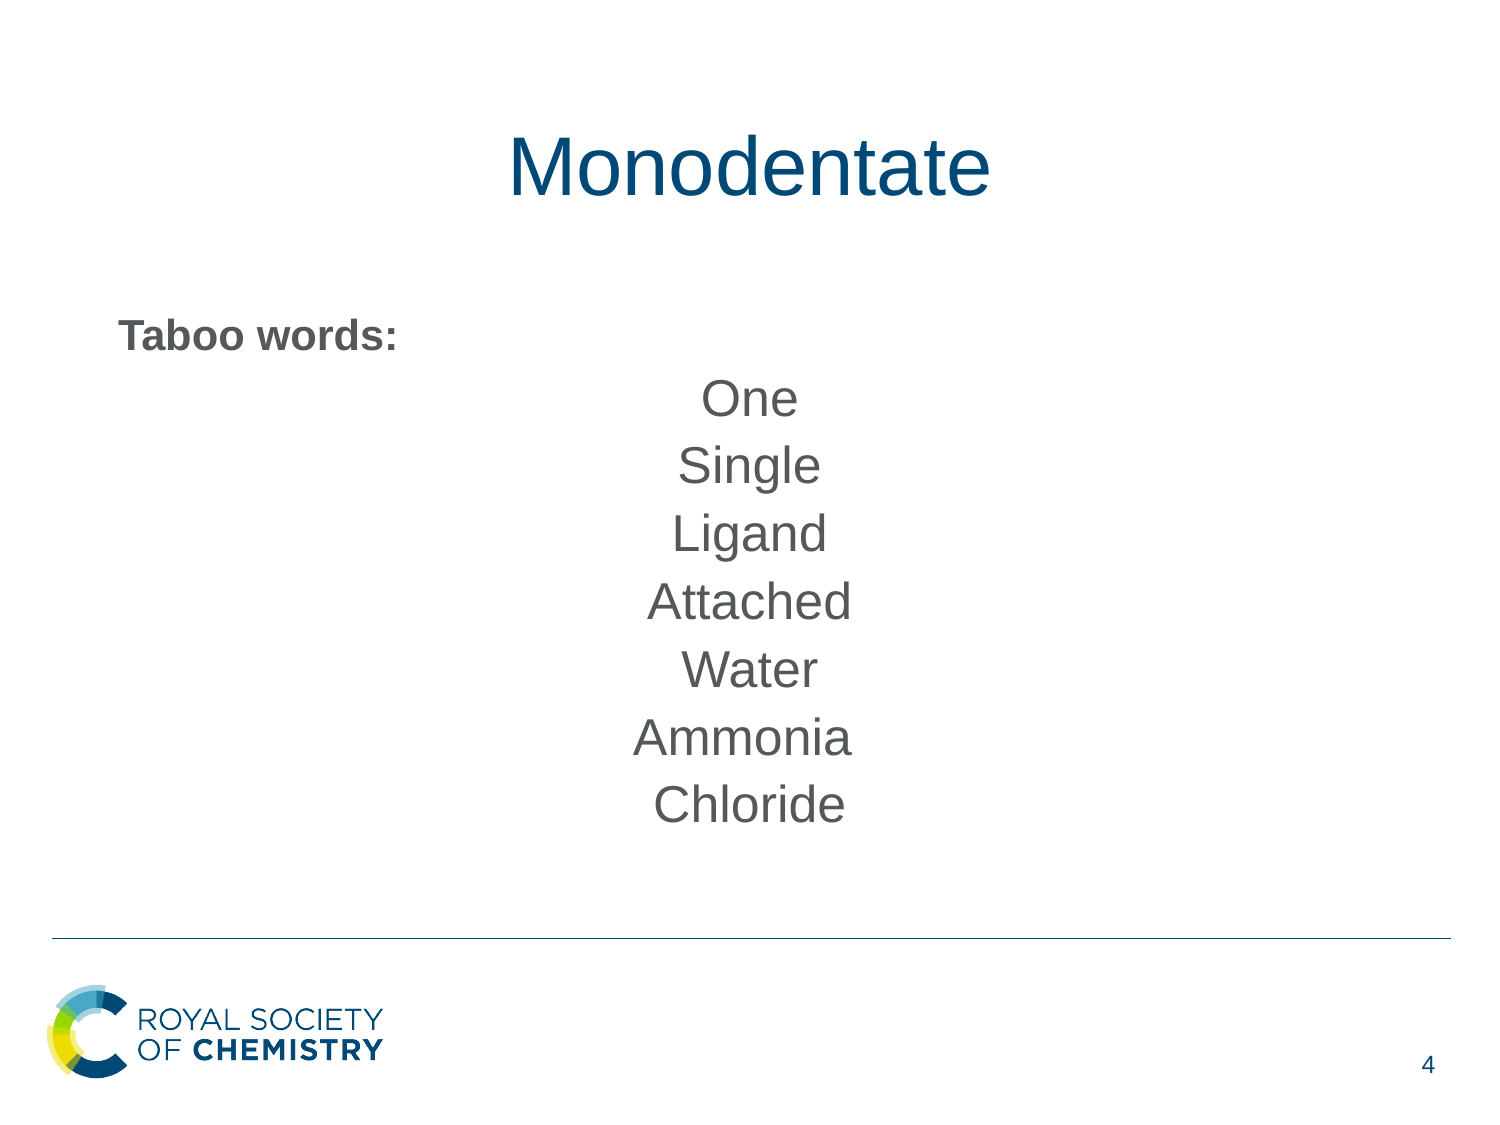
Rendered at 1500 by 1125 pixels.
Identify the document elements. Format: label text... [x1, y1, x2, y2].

title Monodentate [103, 59, 1397, 278]
slide_number 4 [1113, 1033, 1451, 1094]
list Taboo words: One Single Ligand Attached Water Ammonia Chloride [103, 299, 1397, 859]
picture [0, 938, 430, 1125]
